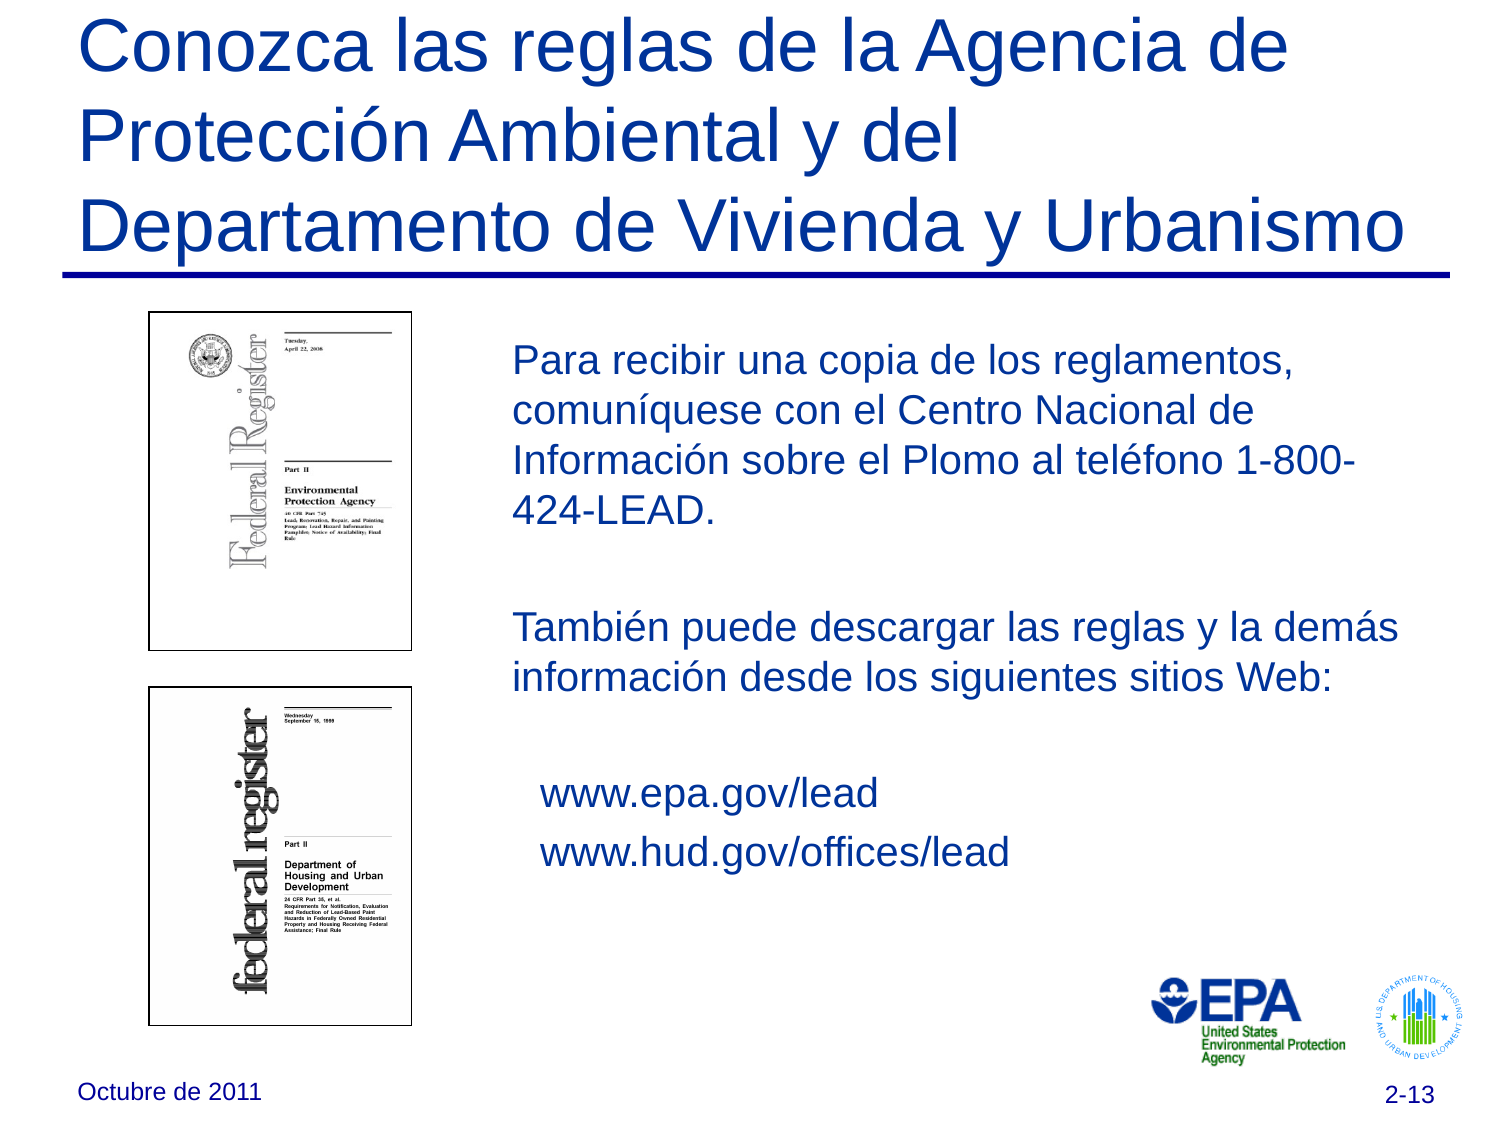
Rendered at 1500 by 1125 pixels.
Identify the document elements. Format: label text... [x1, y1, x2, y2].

picture [149, 687, 411, 1026]
slide_number Octubre de 2011 [62, 1049, 376, 1113]
title Conozca las reglas de la Agencia de Protección Ambiental y del Departamento de Vivienda y Urbanismo [62, 24, 1451, 238]
picture [149, 312, 412, 651]
list Para recibir una copia de los reglamentos, comuníquese con el Centro Nacional de Información sobre el Plomo al teléfono 1-800-424-LEAD. También puede descargar las reglas y la demás información desde los siguientes sitios Web: www.epa.gov/lead www.hud.gov/offices/lead [374, 324, 1451, 1038]
picture [1374, 974, 1463, 1060]
slide_number 2-13 [1137, 1049, 1451, 1113]
picture [1149, 1038, 1350, 1049]
